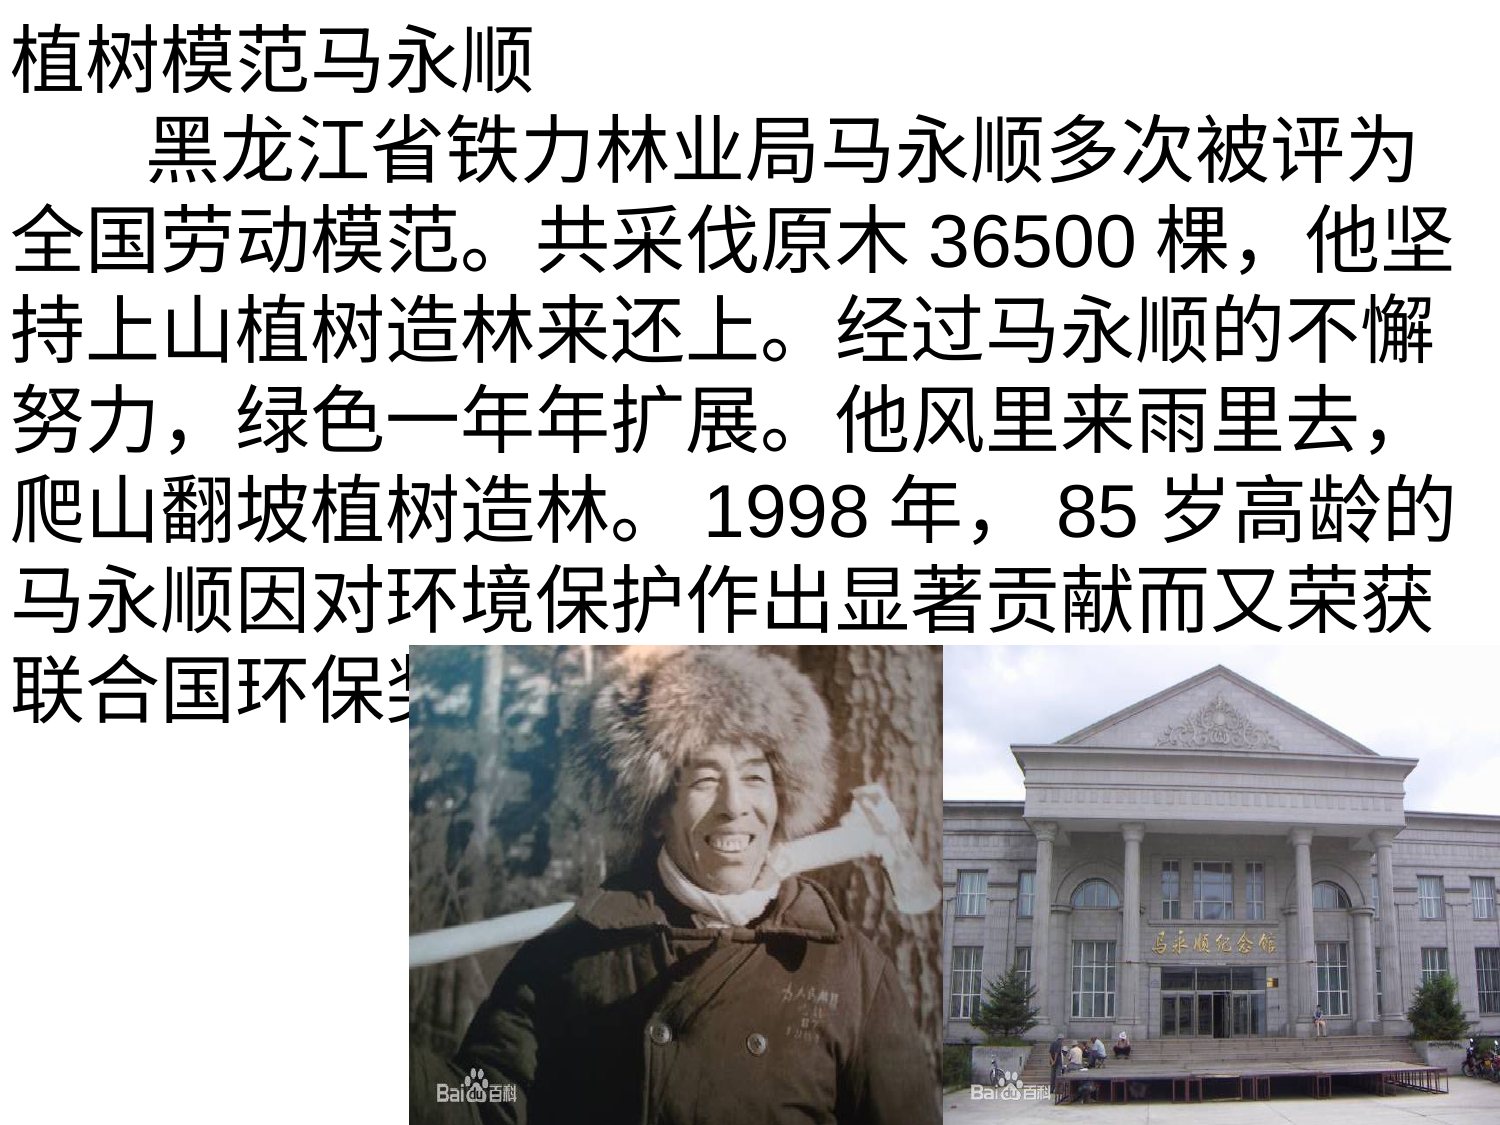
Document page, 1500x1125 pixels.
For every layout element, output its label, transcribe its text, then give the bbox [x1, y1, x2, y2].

text_box 植树模范马永顺 黑龙江省铁力林业局马永顺多次被评为全国劳动模范。共采伐原木36500棵，他坚持上山植树造林来还上。经过马永顺的不懈努力，绿色一年年扩展。他风里来雨里去，爬山翻坡植树造林。1998年，85岁高龄的马永顺因对环境保护作出显著贡献而又荣获联合国环保奖。 [0, 4, 1500, 740]
picture [409, 645, 1500, 1125]
